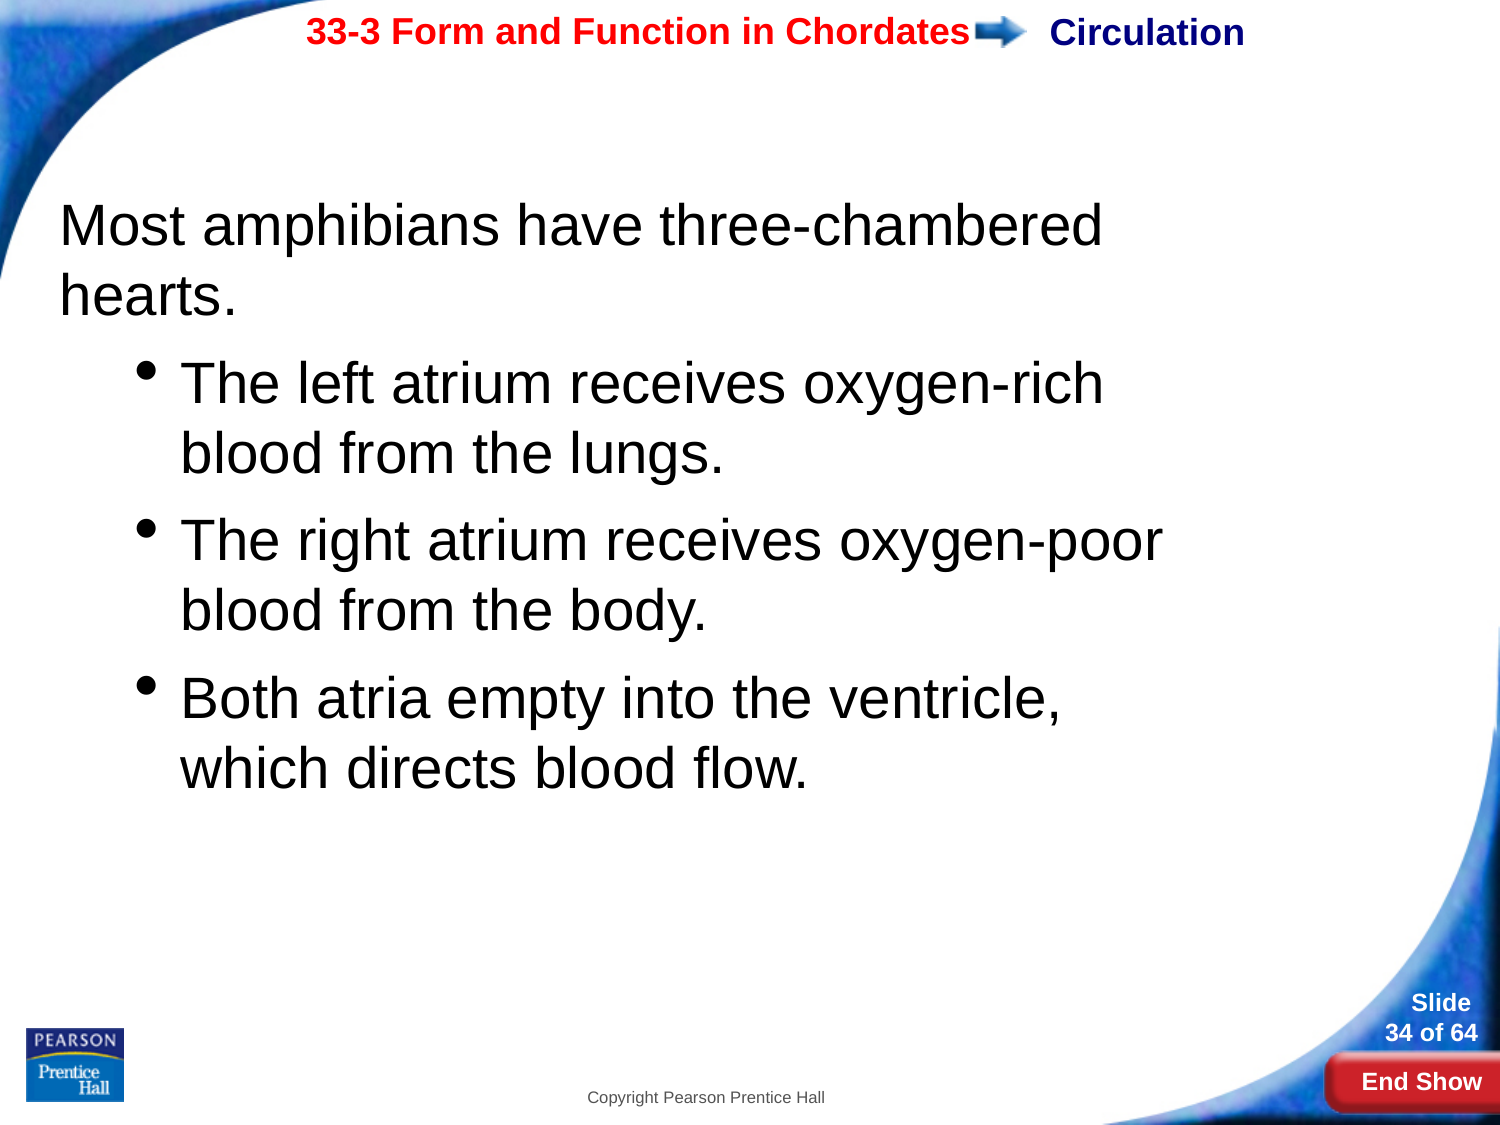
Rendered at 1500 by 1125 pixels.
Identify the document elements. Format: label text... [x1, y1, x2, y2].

title Circulation [1034, 0, 1500, 76]
picture [0, 0, 1500, 1125]
footer Copyright Pearson Prentice Hall [468, 1078, 945, 1105]
list Most amphibians have three-chambered hearts. The left atrium receives oxygen-rich blood from the lungs. The right atrium receives oxygen-poor blood from the body. Both atria empty into the ventricle, which directs blood flow. [44, 179, 1230, 1038]
